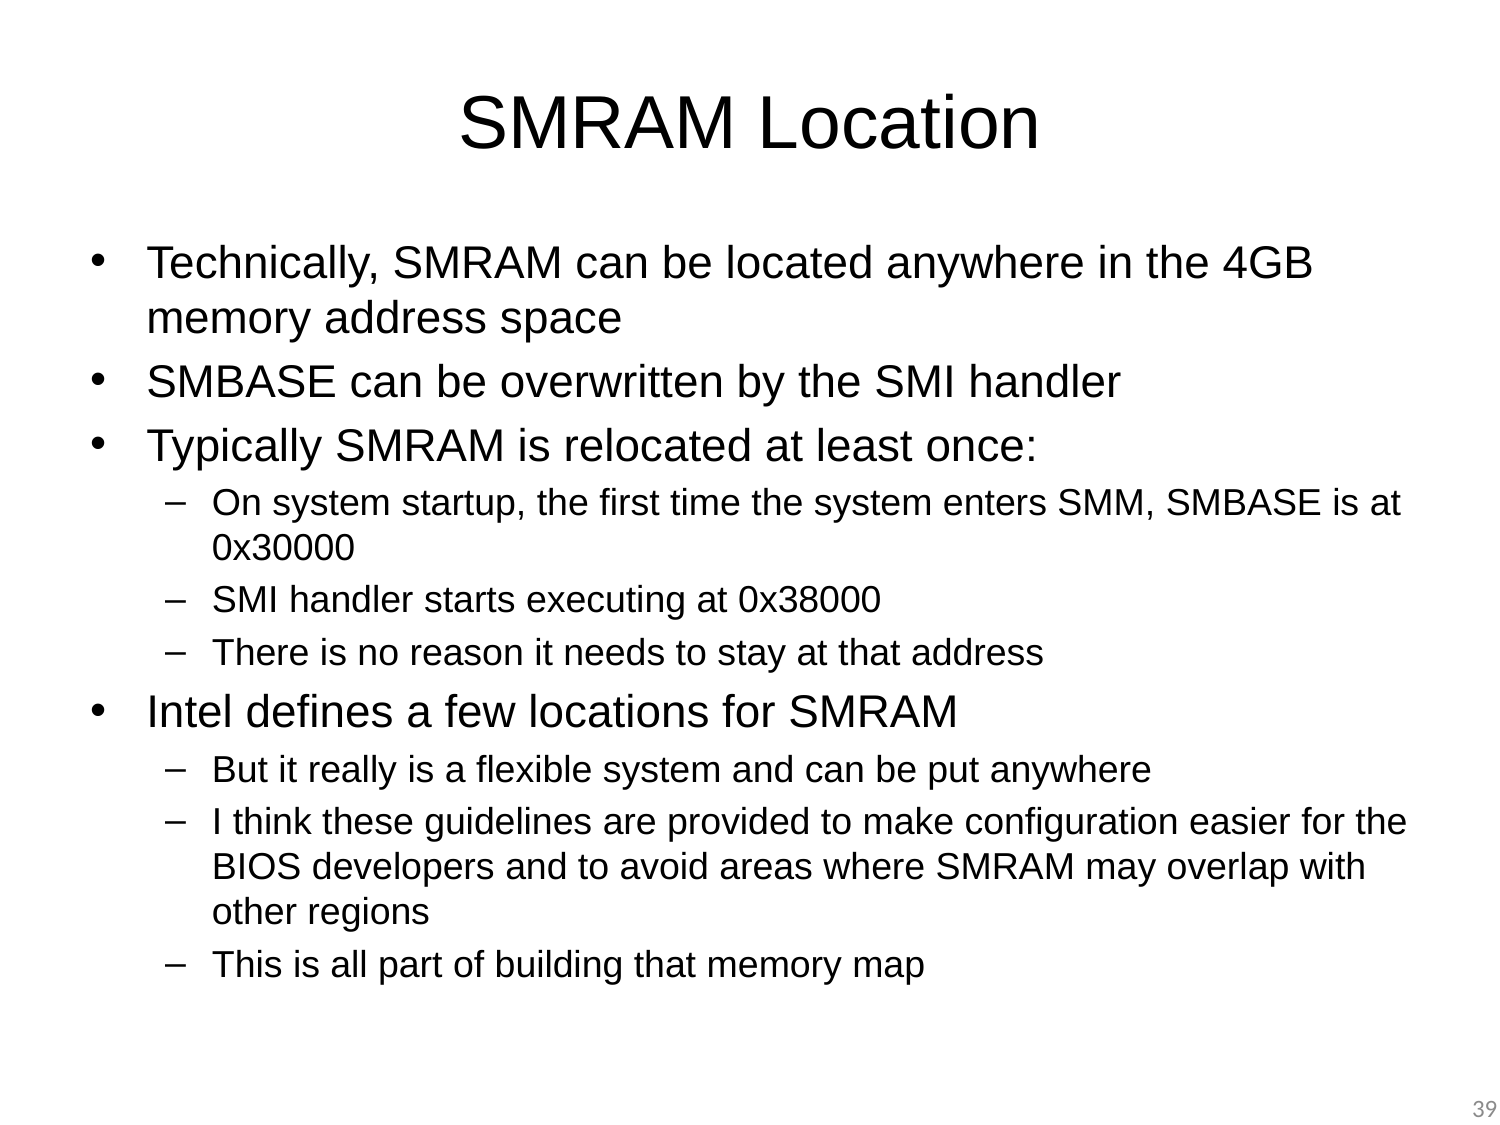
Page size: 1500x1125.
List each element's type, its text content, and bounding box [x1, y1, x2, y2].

title SMRAM Location [75, 24, 1425, 213]
slide_number 39 [1162, 1077, 1500, 1125]
list Technically, SMRAM can be located anywhere in the 4GB memory address space SMBASE can be overwritten by the SMI handler Typically SMRAM is relocated at least once: On system startup, the first time the system enters SMM, SMBASE is at 0x30000 SMI handler starts executing at 0x38000 There is no reason it needs to stay at that address Intel defines a few locations for SMRAM But it really is a flexible system and can be put anywhere I think these guidelines are provided to make configuration easier for the BIOS developers and to avoid areas where SMRAM may overlap with other regions This is all part of building that memory map [75, 224, 1425, 1100]
